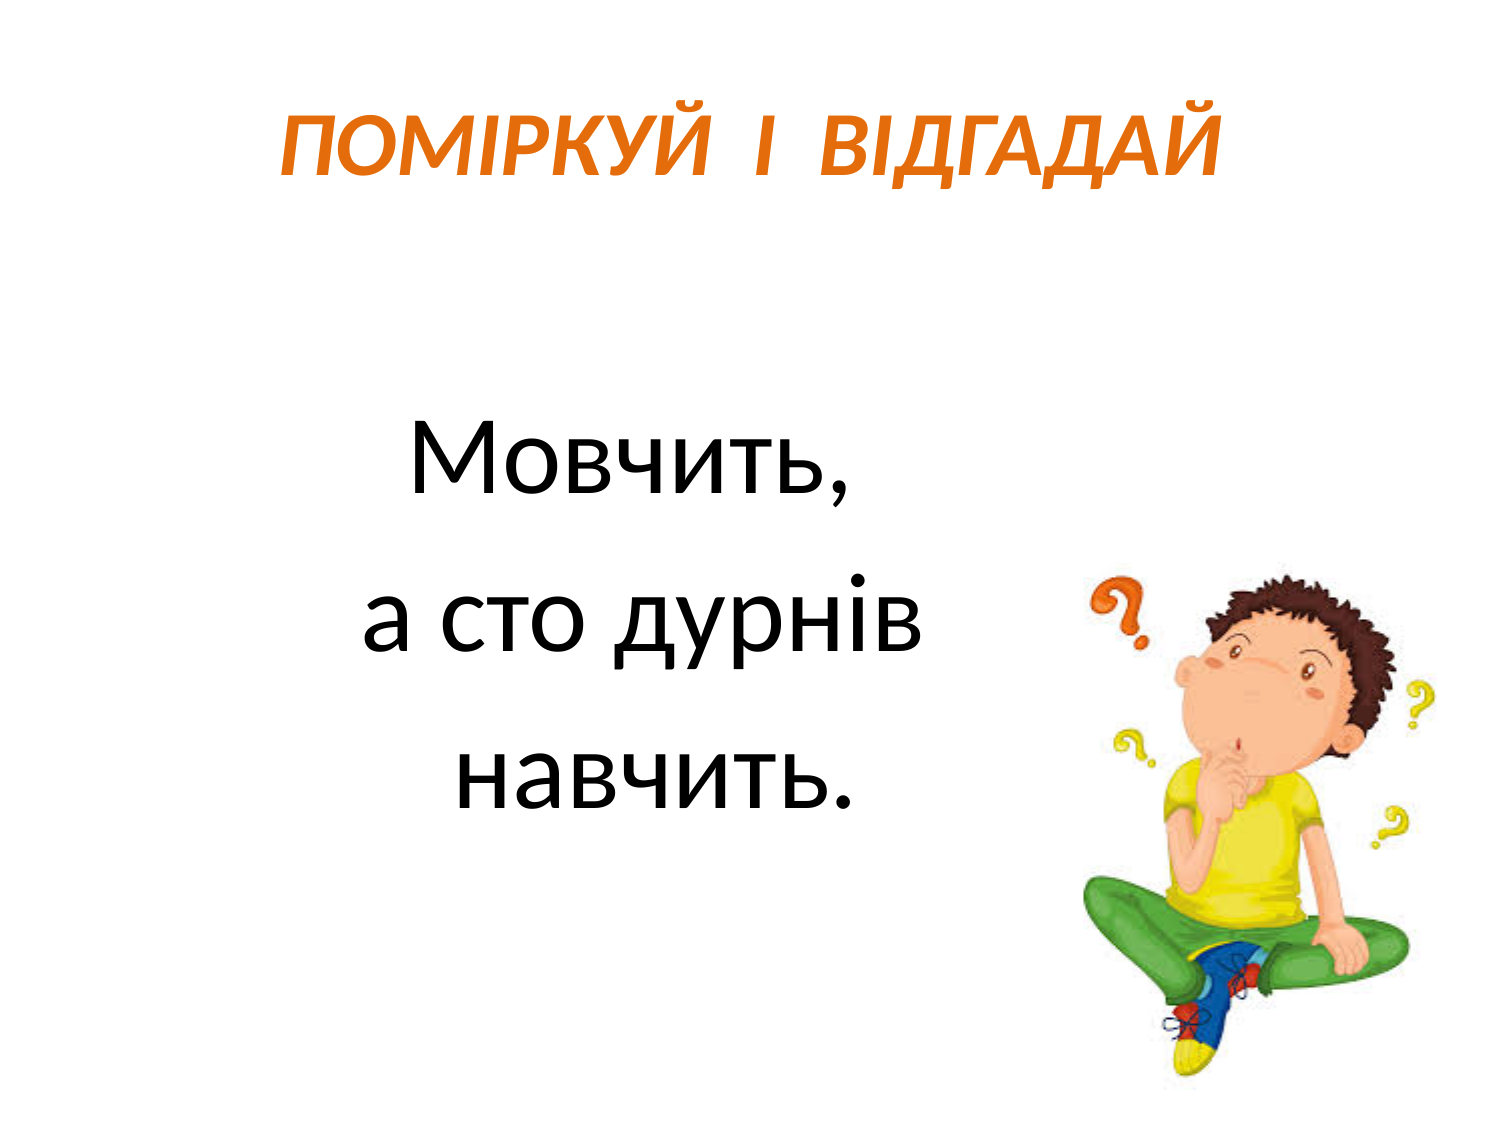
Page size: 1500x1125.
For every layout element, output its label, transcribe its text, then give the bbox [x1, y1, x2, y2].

list Мовчить, а сто дурнів навчить. [75, 373, 1211, 1024]
title ПОМІРКУЙ І ВІДГАДАЙ [75, 45, 1425, 233]
picture [1068, 562, 1451, 1090]
